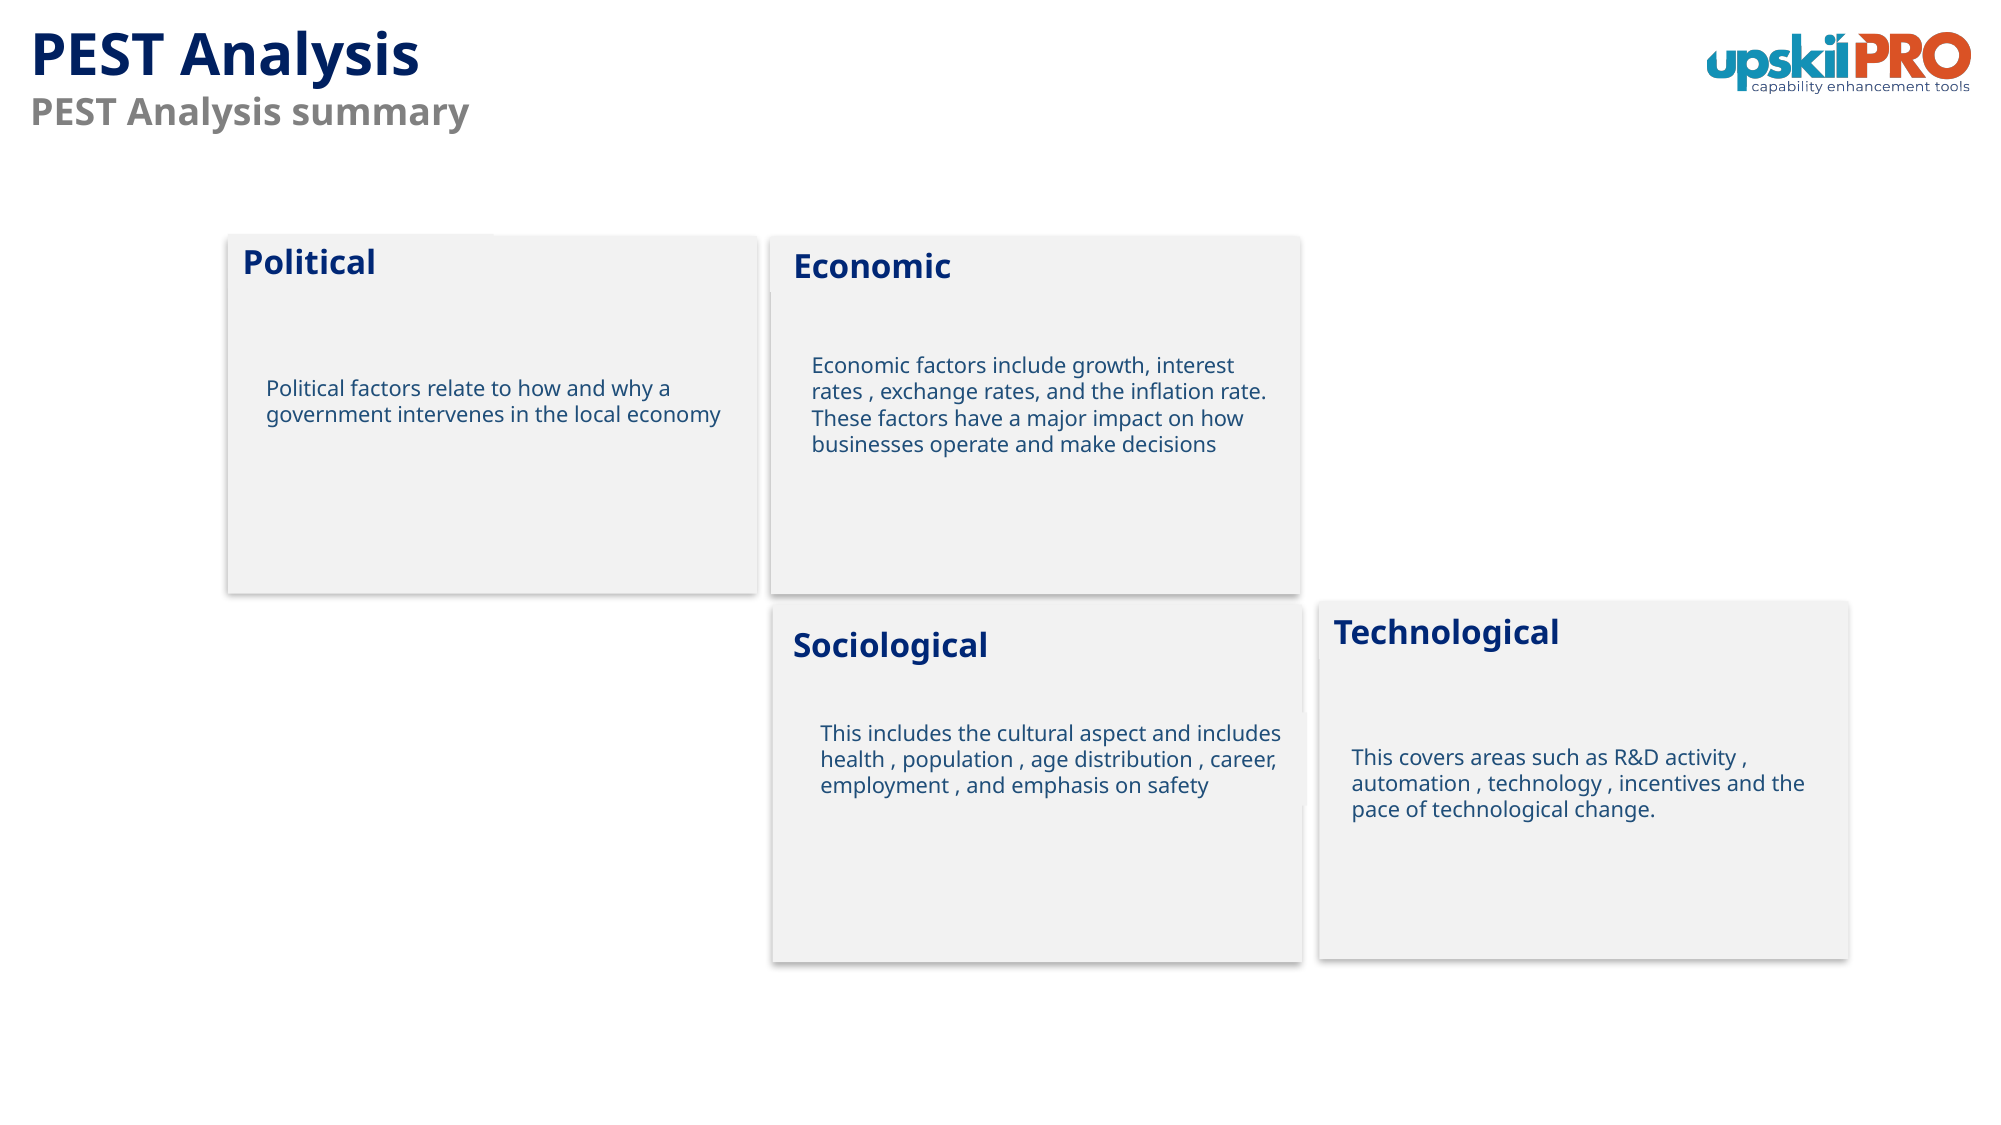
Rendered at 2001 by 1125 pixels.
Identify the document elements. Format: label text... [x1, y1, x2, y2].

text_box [769, 236, 1301, 595]
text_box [227, 233, 758, 594]
picture [1707, 32, 1971, 94]
text_box PEST Analysis PEST Analysis summary [15, 10, 750, 140]
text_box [1318, 601, 1849, 960]
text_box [772, 604, 1308, 963]
